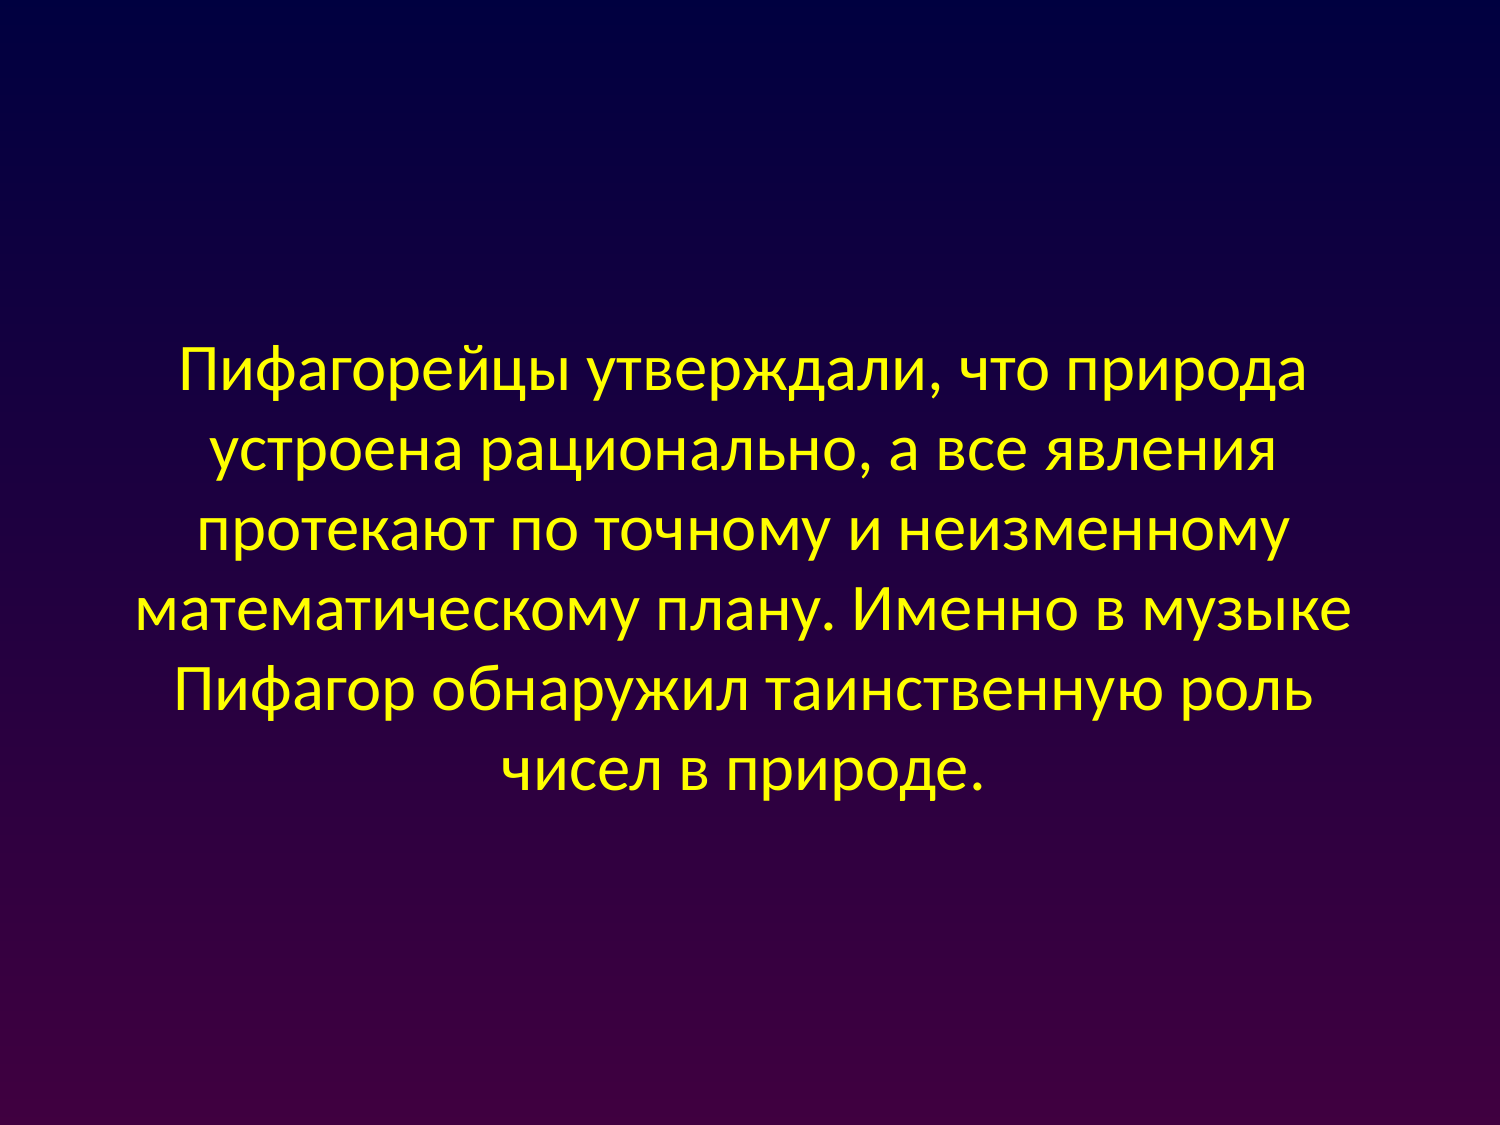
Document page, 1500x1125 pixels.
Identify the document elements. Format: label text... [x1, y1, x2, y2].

text_box Пифагорейцы утверждали, что природа устроена рационально, а все явления протекают по точному и неизменному математическому плану. Именно в музыке Пифагор обнаружил таинственную роль чисел в природе. [105, 316, 1383, 811]
